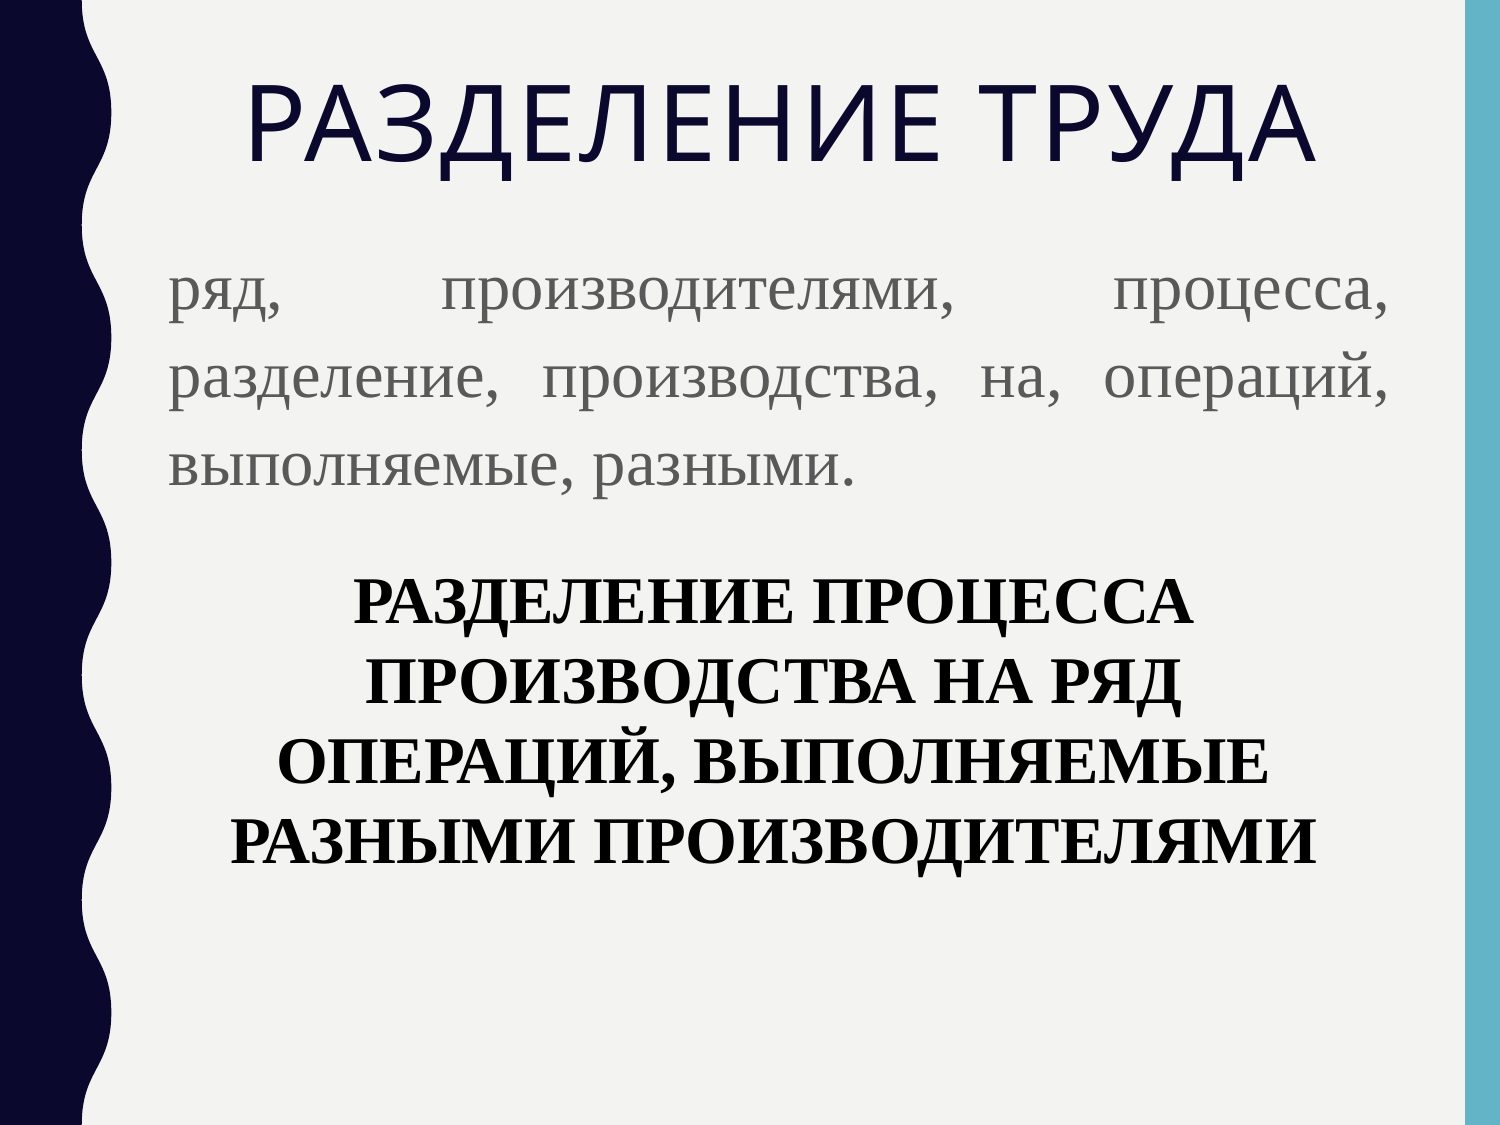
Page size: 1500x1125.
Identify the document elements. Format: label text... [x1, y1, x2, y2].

list ряд, производителями, процесса, разделение, производства, на, операций, выполняемые, разными. [154, 227, 1407, 549]
title Разделение труда [154, 62, 1407, 227]
text_box РАЗДЕЛЕНИЕ ПРОЦЕССА ПРОИЗВОДСТВА НА РЯД ОПЕРАЦИЙ, ВЫПОЛНЯЕМЫЕ РАЗНЫМИ ПРОИЗВОДИТЕЛЯМИ [142, 549, 1407, 885]
